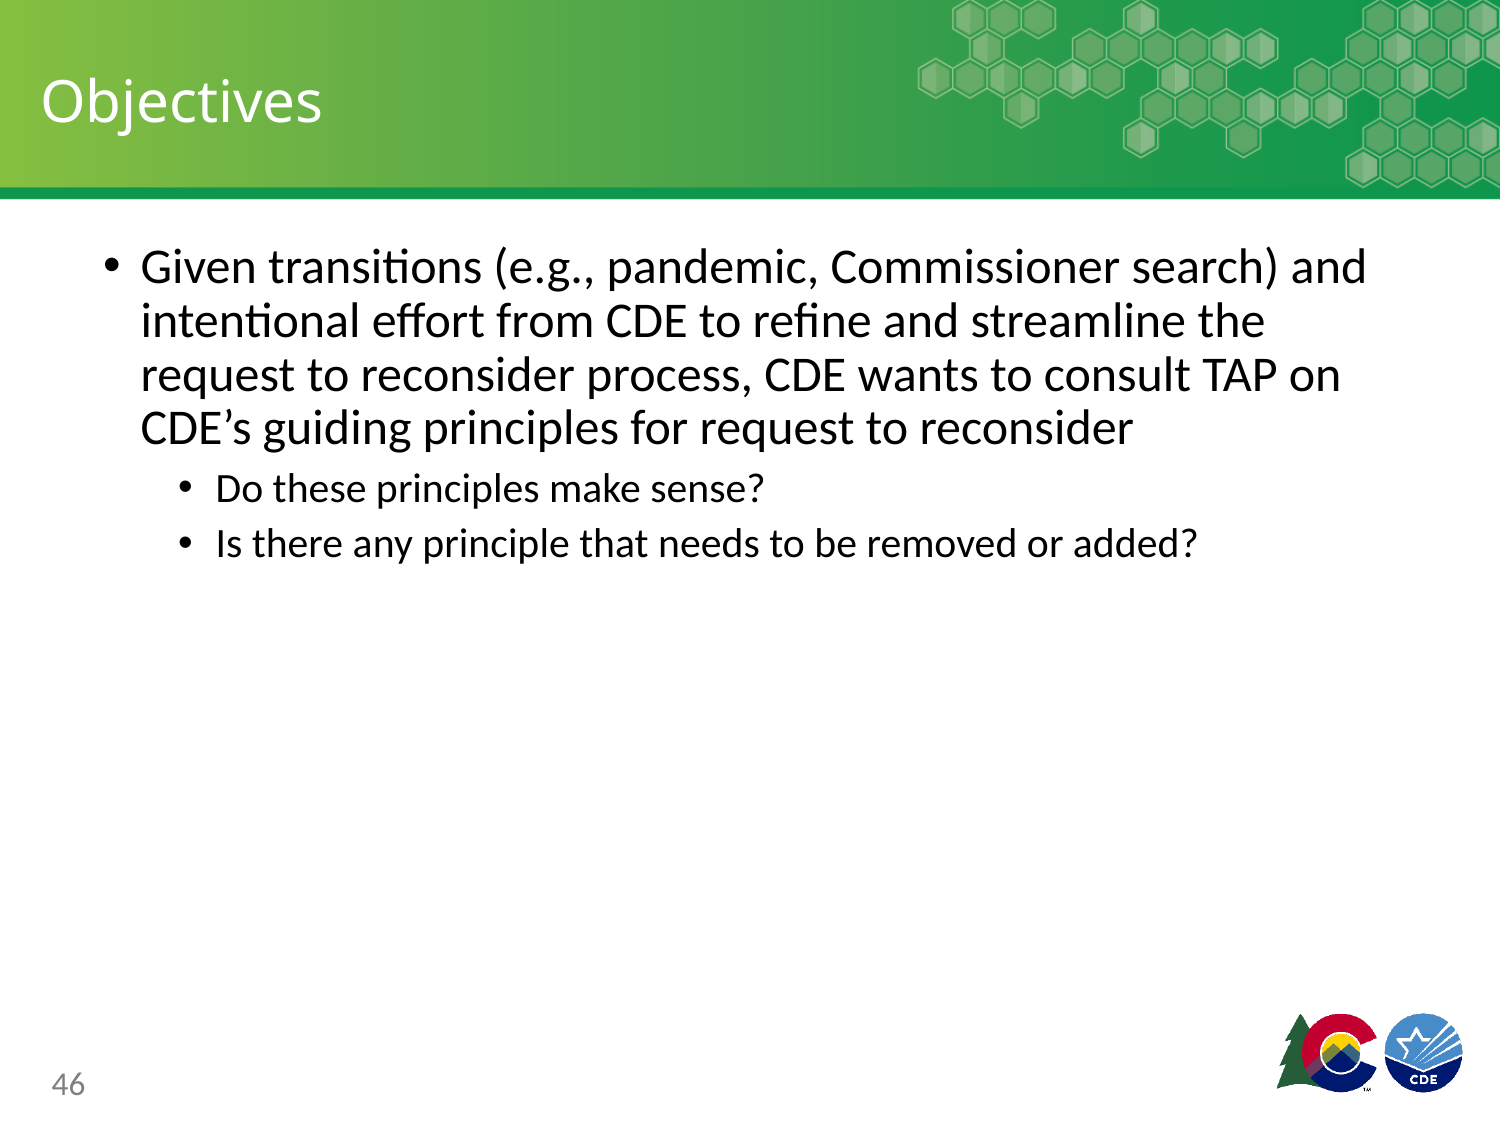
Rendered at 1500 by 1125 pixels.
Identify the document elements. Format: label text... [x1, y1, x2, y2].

slide_number 46 [36, 1054, 375, 1115]
picture [1275, 1012, 1463, 1093]
picture [0, 0, 1500, 200]
title Objectives [40, 41, 1038, 166]
list Given transitions (e.g., pandemic, Commissioner search) and intentional effort from CDE to refine and streamline the request to reconsider process, CDE wants to consult TAP on CDE’s guiding principles for request to reconsider Do these principles make sense? Is there any principle that needs to be removed or added? [103, 239, 1397, 1002]
